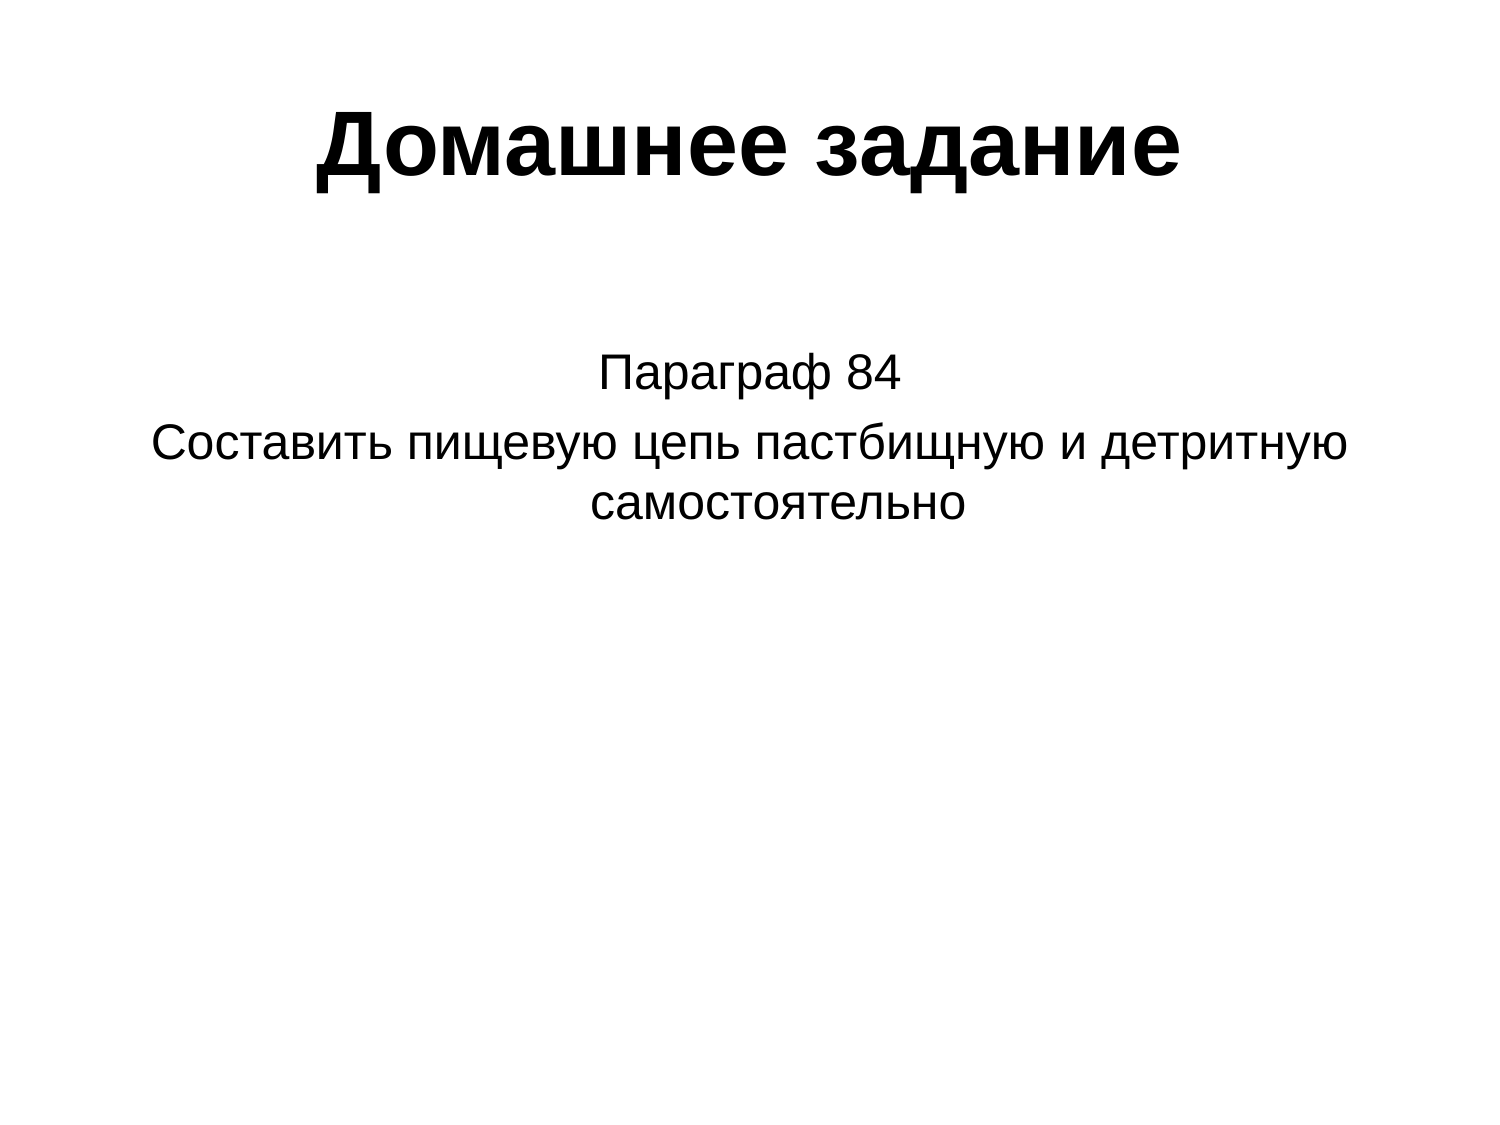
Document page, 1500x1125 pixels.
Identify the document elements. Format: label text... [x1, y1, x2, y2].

list Параграф 84 Составить пищевую цепь пастбищную и детритную самостоятельно [74, 262, 1426, 1006]
title Домашнее задание [74, 44, 1426, 233]
